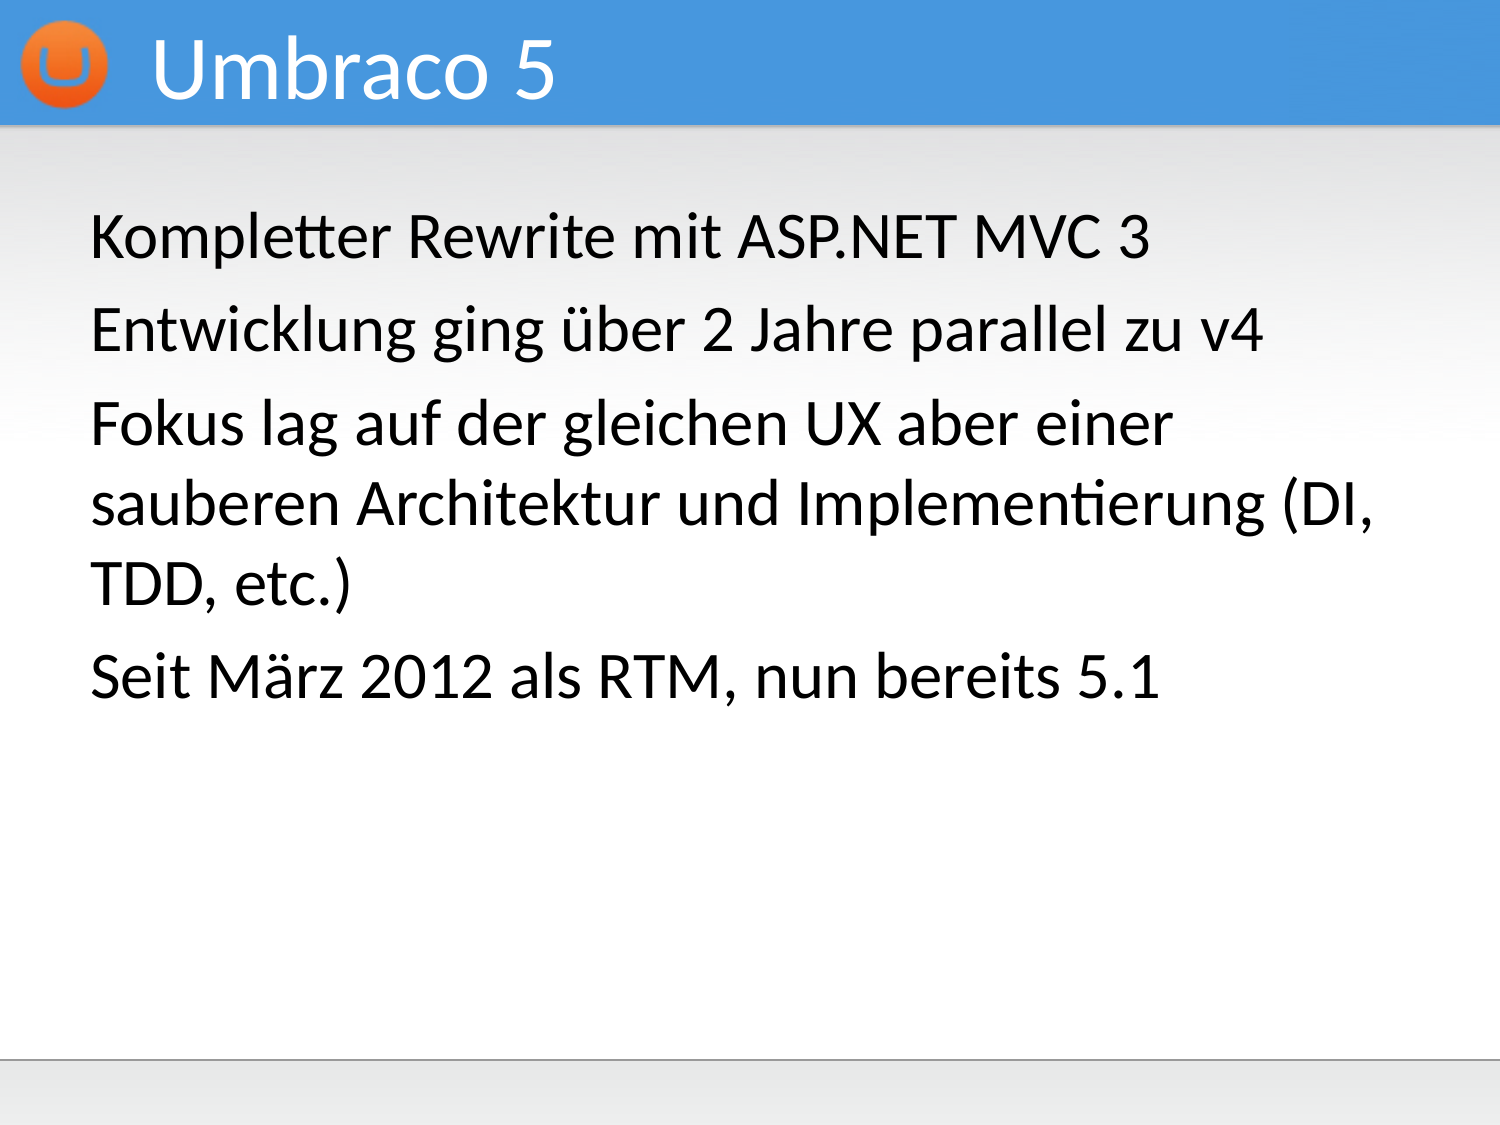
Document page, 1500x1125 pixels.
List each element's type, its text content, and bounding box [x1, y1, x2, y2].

picture [0, 0, 1500, 1125]
title Umbraco 5 [135, 0, 1500, 126]
list Kompletter Rewrite mit ASP.NET MVC 3 Entwicklung ging über 2 Jahre parallel zu v4 Fokus lag auf der gleichen UX aber einer sauberen Architektur und Implementierung (DI, TDD, etc.) Seit März 2012 als RTM, nun bereits 5.1 [75, 184, 1425, 1005]
